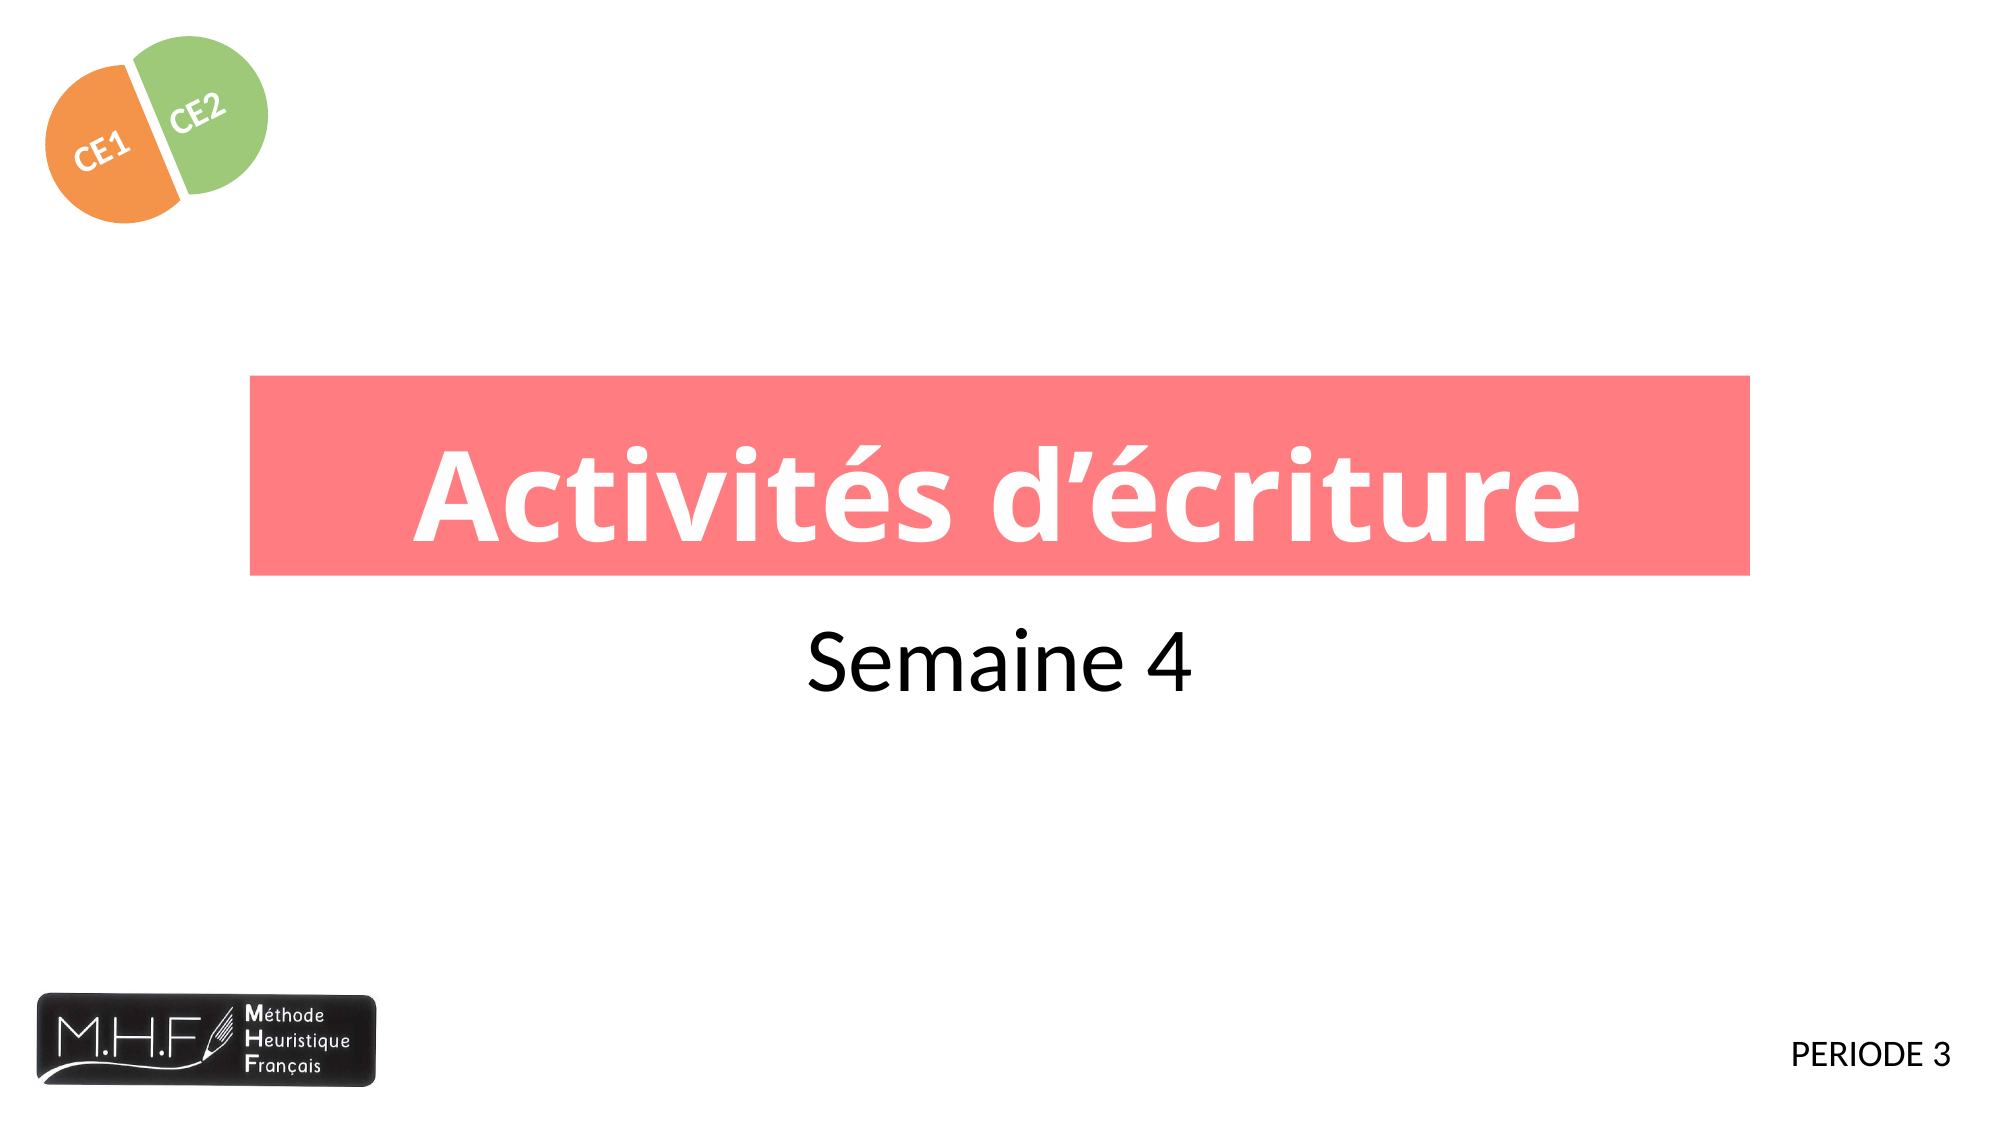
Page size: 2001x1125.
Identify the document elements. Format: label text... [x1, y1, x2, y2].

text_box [45, 35, 269, 224]
title Activités d’écriture [249, 375, 1750, 576]
picture [33, 990, 379, 1089]
text_box PERIODE 3 [1362, 1021, 1967, 1082]
subtitle Semaine 4 [249, 604, 1750, 877]
